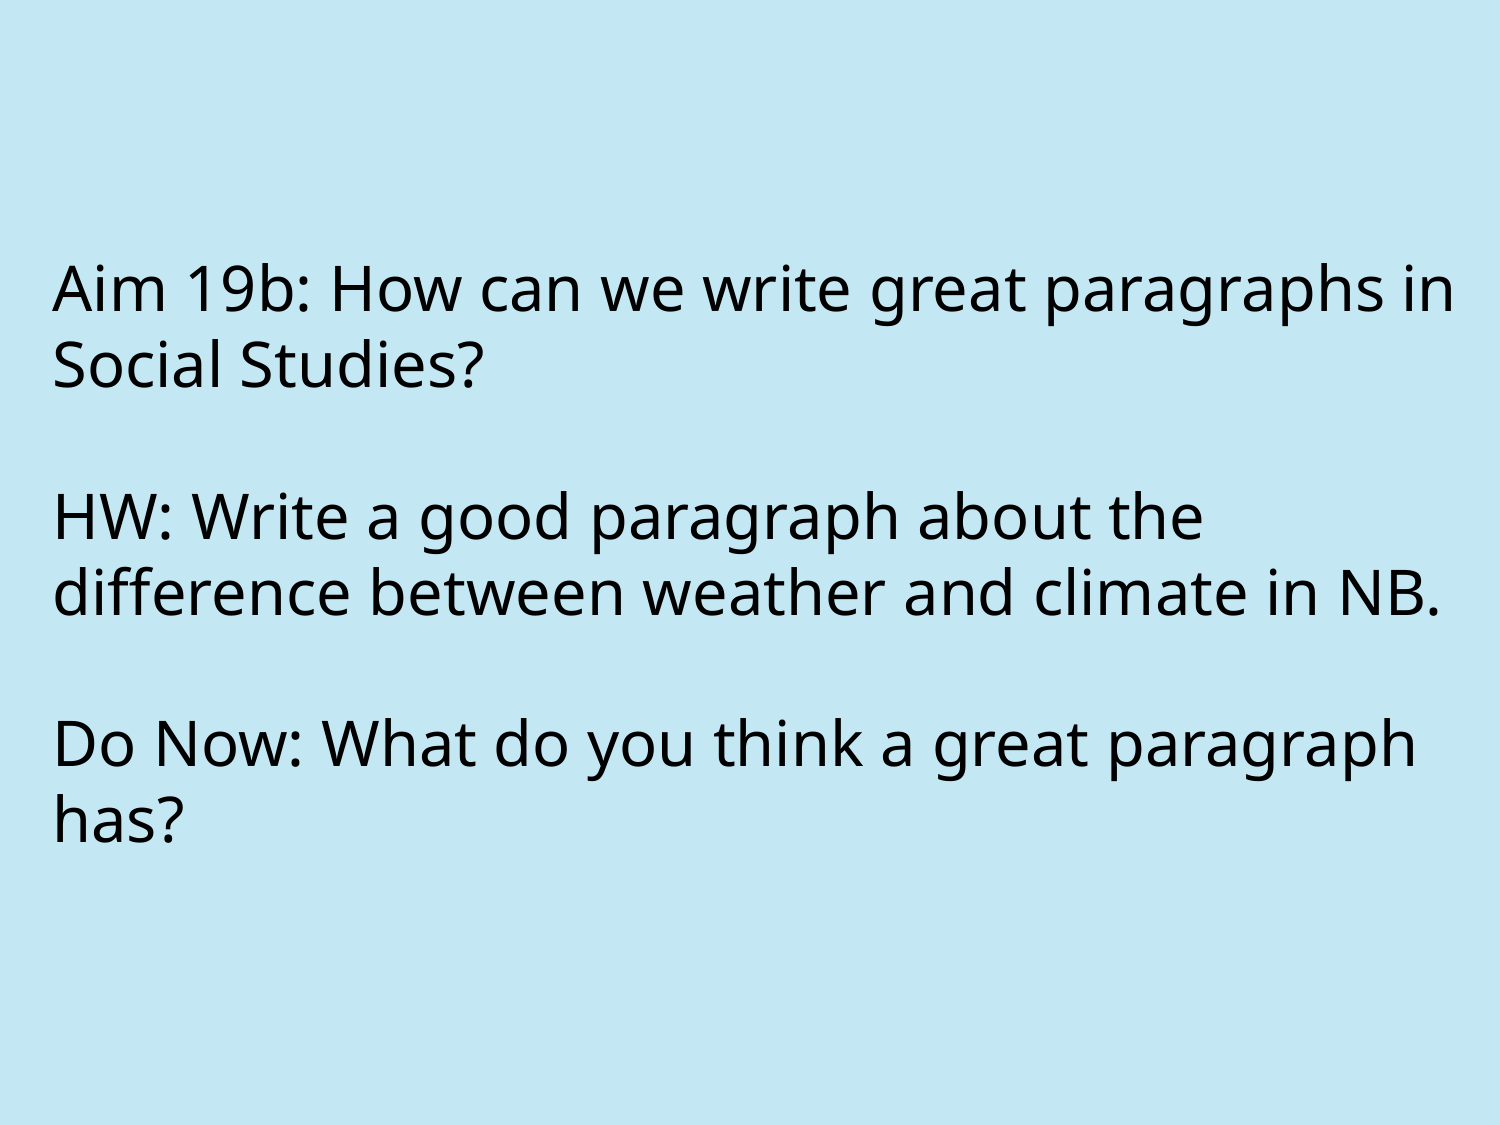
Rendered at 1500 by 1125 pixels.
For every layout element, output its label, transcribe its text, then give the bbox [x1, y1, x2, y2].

title Aim 19b: How can we write great paragraphs in Social Studies? HW: Write a good paragraph about the difference between weather and climate in NB. Do Now: What do you think a great paragraph has? [37, 237, 1500, 1026]
